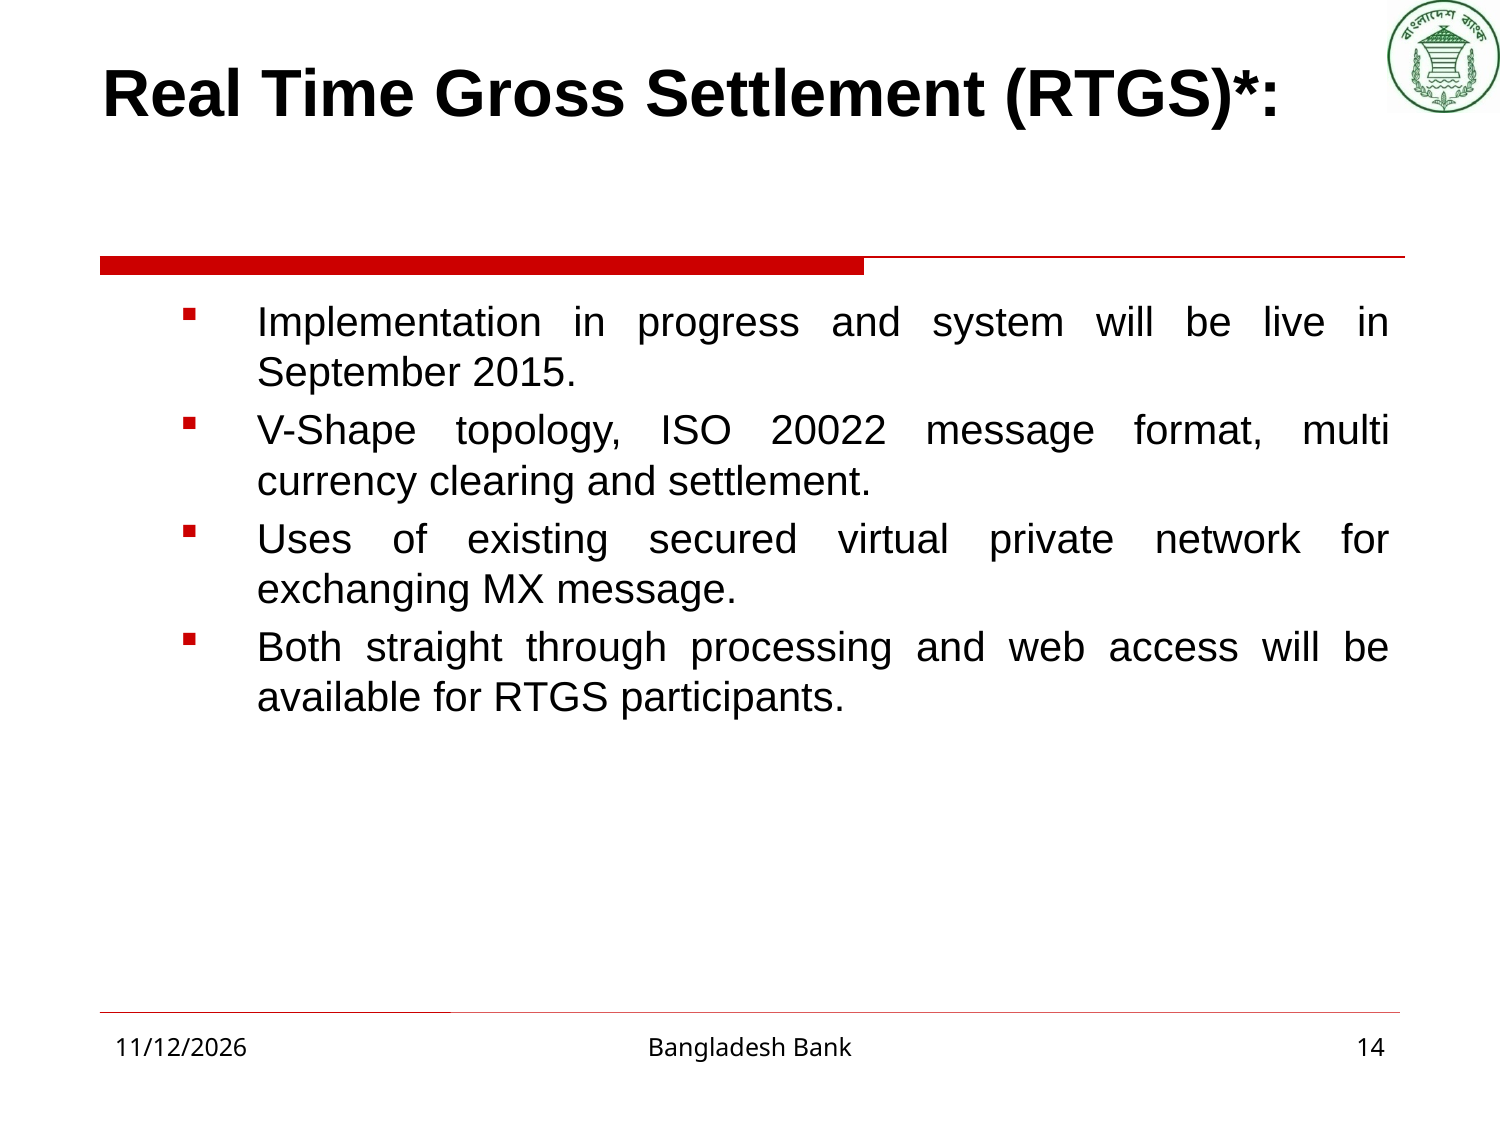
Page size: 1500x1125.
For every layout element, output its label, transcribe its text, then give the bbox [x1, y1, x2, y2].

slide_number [99, 1024, 426, 1103]
title Real Time Gross Settlement (RTGS)*: [87, 37, 1401, 238]
picture [1387, 0, 1500, 113]
slide_number 14 [1074, 1024, 1401, 1103]
footer Bangladesh Bank [512, 1024, 988, 1103]
list Implementation in progress and system will be live in September 2015. V-Shape topology, ISO 20022 message format, multi currency clearing and settlement. Uses of existing secured virtual private network for exchanging MX message. Both straight through processing and web access will be available for RTGS participants. [92, 287, 1406, 988]
